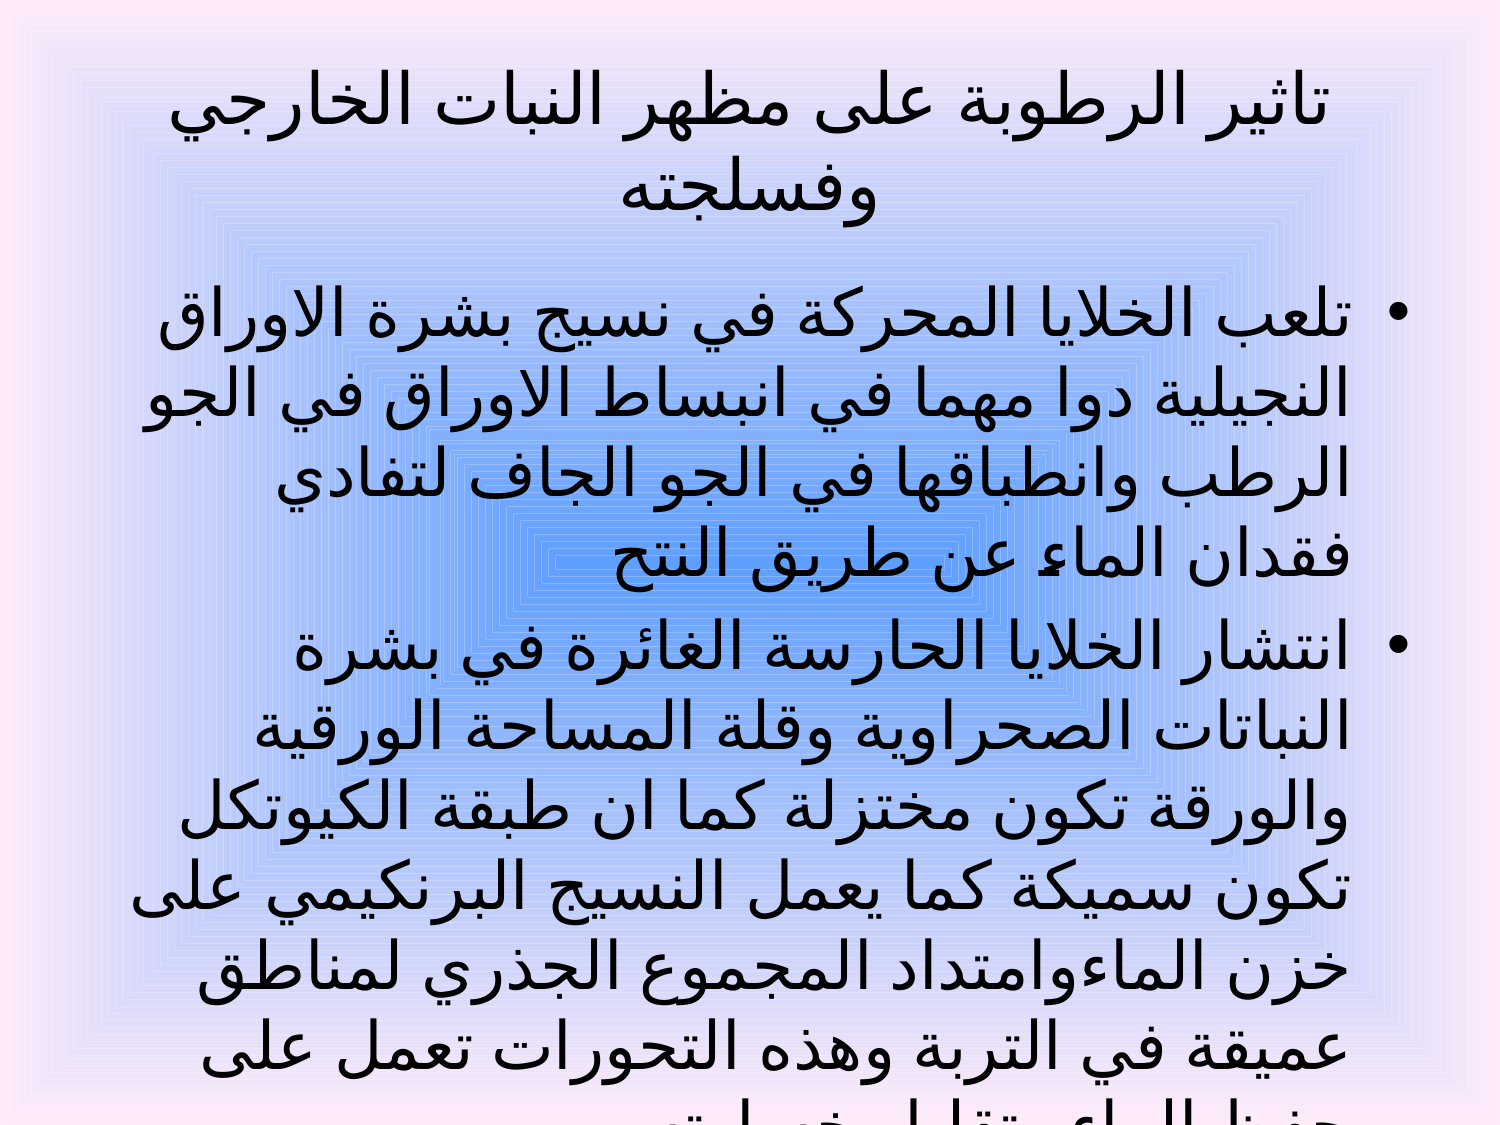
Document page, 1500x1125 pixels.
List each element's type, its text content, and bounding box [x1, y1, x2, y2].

title تاثير الرطوبة على مظهر النبات الخارجي وفسلجته [75, 45, 1425, 233]
list تلعب الخلايا المحركة في نسيج بشرة الاوراق النجيلية دوا مهما في انبساط الاوراق في الجو الرطب وانطباقها في الجو الجاف لتفادي فقدان الماء عن طريق النتح انتشار الخلايا الحارسة الغائرة في بشرة النباتات الصحراوية وقلة المساحة الورقية والورقة تكون مختزلة كما ان طبقة الكيوتكل تكون سميكة كما يعمل النسيج البرنكيمي على خزن الماءوامتداد المجموع الجذري لمناطق عميقة في التربة وهذه التحورات تعمل على حفظ الماء وتقليل خسارته [75, 262, 1425, 1005]
